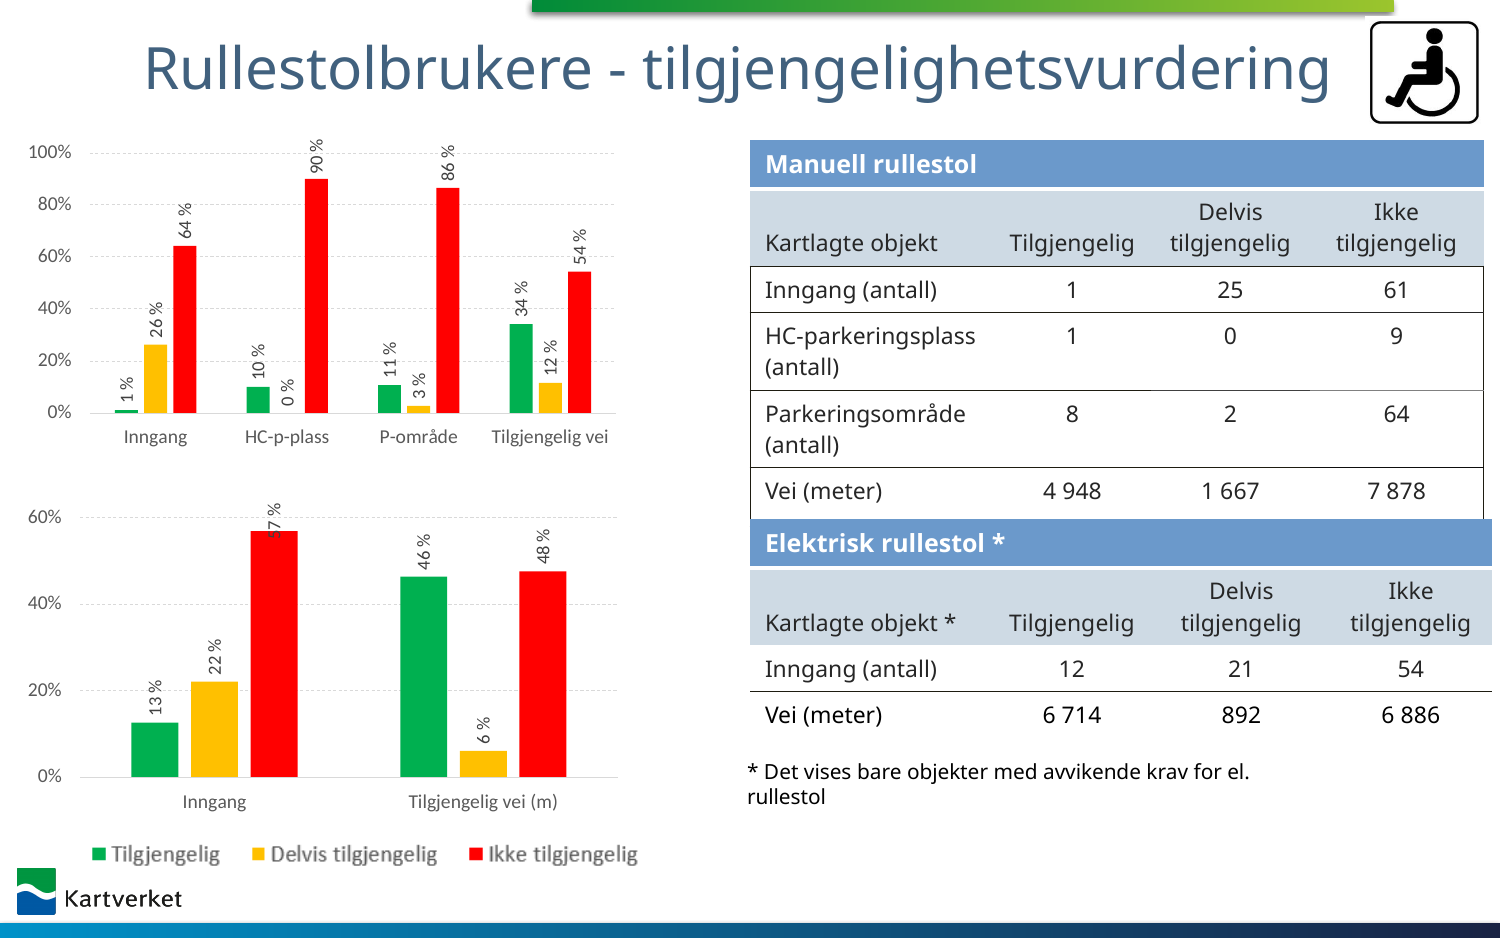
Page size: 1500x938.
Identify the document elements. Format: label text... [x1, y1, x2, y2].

table_cell Ikke tilgjengelig [1310, 191, 1484, 266]
table_cell 1 [994, 313, 1151, 390]
table_cell 892 [1153, 692, 1330, 738]
table_cell Ikke tilgjengelig [1330, 570, 1492, 645]
table_cell 12 [991, 645, 1153, 691]
table_cell 1 [994, 267, 1151, 312]
picture [20, 499, 630, 822]
table_cell 9 [1310, 313, 1483, 390]
table_cell Parkeringsområde (antall) [751, 391, 994, 467]
table_cell 1 667 [1151, 468, 1310, 519]
table_cell 2 [1151, 391, 1310, 467]
table_cell 61 [1310, 267, 1483, 312]
table_cell 25 [1151, 267, 1310, 312]
picture [1365, 16, 1484, 129]
table_cell Inngang (antall) [750, 645, 991, 691]
table_cell 0 [1151, 313, 1310, 390]
text_box * Det vises bare objekter med avvikende krav for el. rullestol [732, 751, 1317, 816]
table_header Manuell rullestol [750, 140, 1484, 187]
table_cell 21 [1153, 645, 1330, 691]
picture [86, 838, 643, 870]
table_cell Inngang (antall) [751, 267, 994, 312]
picture [20, 135, 629, 457]
table_cell 4 948 [994, 468, 1151, 519]
table_cell Tilgjengelig [991, 570, 1153, 645]
table_cell Vei (meter) [750, 692, 991, 738]
table_cell 8 [994, 391, 1151, 467]
table_cell 54 [1330, 645, 1492, 691]
table_cell 7 878 [1310, 468, 1483, 519]
table_cell Tilgjengelig [994, 191, 1151, 266]
table_cell Delvis tilgjengelig [1151, 191, 1310, 266]
table_cell Delvis tilgjengelig [1153, 570, 1330, 645]
table_header Elektrisk rullestol * [750, 519, 1492, 566]
table_cell 64 [1310, 391, 1483, 467]
table_cell Vei (meter) [751, 468, 994, 519]
text_box Rullestolbrukere - tilgjengelighetsvurdering [39, 12, 1348, 109]
table_cell HC-parkeringsplass (antall) [751, 313, 994, 390]
table_cell 6 886 [1330, 692, 1492, 738]
table_cell Kartlagte objekt * [750, 570, 991, 645]
table_cell 6 714 [991, 692, 1153, 738]
table_cell Kartlagte objekt [750, 191, 994, 266]
